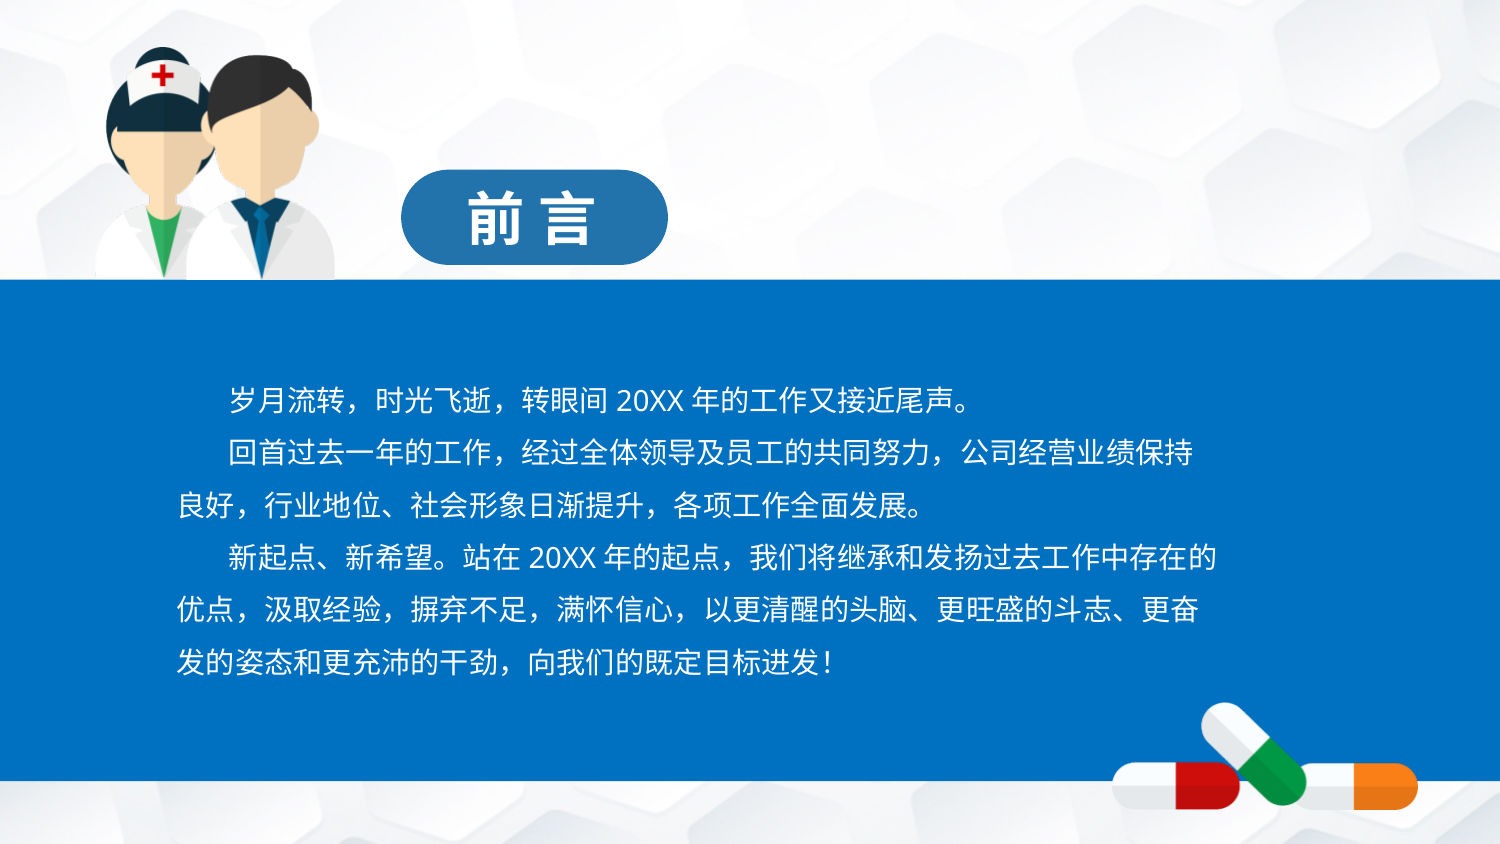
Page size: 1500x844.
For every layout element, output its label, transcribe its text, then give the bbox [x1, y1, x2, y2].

text_box [0, 278, 1500, 783]
picture [0, 0, 1500, 280]
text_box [400, 169, 669, 266]
text_box 岁月流转，时光飞逝，转眼间20XX年的工作又接近尾声。 回首过去一年的工作，经过全体领导及员工的共同努力，公司经营业绩保持良好，行业地位、社会形象日渐提升，各项工作全面发展。 新起点、新希望。站在20XX年的起点，我们将继承和发扬过去工作中存在的优点，汲取经验，摒弃不足，满怀信心，以更清醒的头脑、更旺盛的斗志、更奋发的姿态和更充沛的干劲，向我们的既定目标进发！ [167, 360, 1230, 684]
picture [0, 701, 1500, 844]
